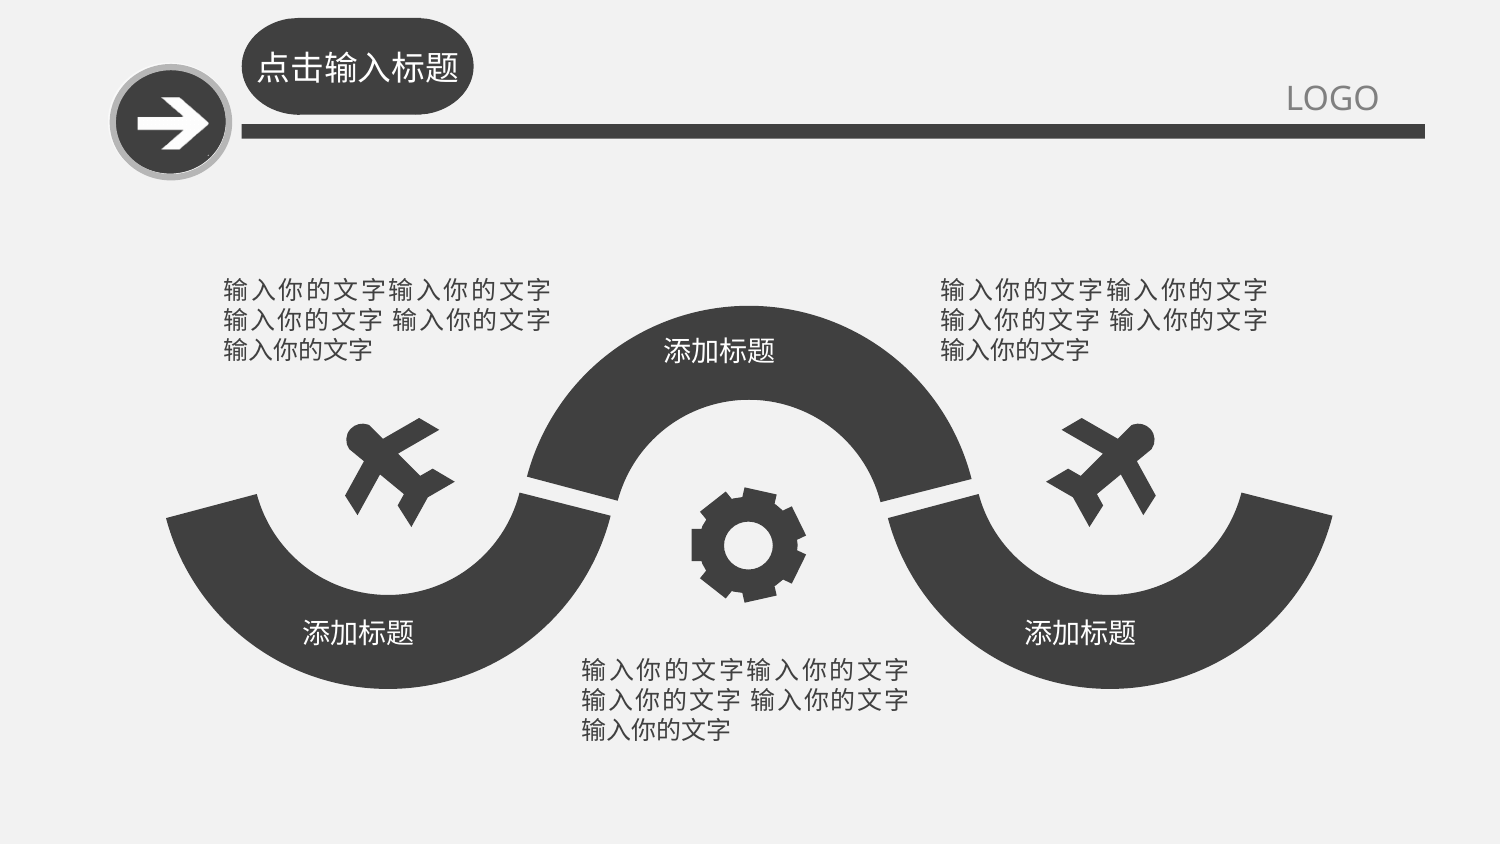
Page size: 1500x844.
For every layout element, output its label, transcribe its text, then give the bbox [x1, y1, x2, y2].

text_box [241, 123, 1426, 140]
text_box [110, 65, 229, 178]
text_box [652, 304, 846, 326]
text_box [1043, 416, 1157, 530]
text_box [886, 491, 1334, 690]
text_box 输入你的文字输入你的文字 输入你的文字 输入你的文字 输入你的文字 [566, 647, 925, 752]
text_box [343, 416, 457, 530]
text_box 输入你的文字输入你的文字 输入你的文字 输入你的文字 输入你的文字 [926, 267, 1285, 372]
text_box [164, 491, 612, 690]
text_box 添加标题 [648, 326, 850, 375]
text_box 添加标题 [1009, 608, 1211, 657]
text_box [525, 328, 973, 504]
text_box LOGO [1270, 69, 1404, 123]
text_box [241, 17, 487, 115]
text_box 输入你的文字输入你的文字 输入你的文字 输入你的文字 输入你的文字 [209, 267, 567, 372]
text_box [690, 486, 808, 604]
text_box 添加标题 [287, 608, 489, 657]
